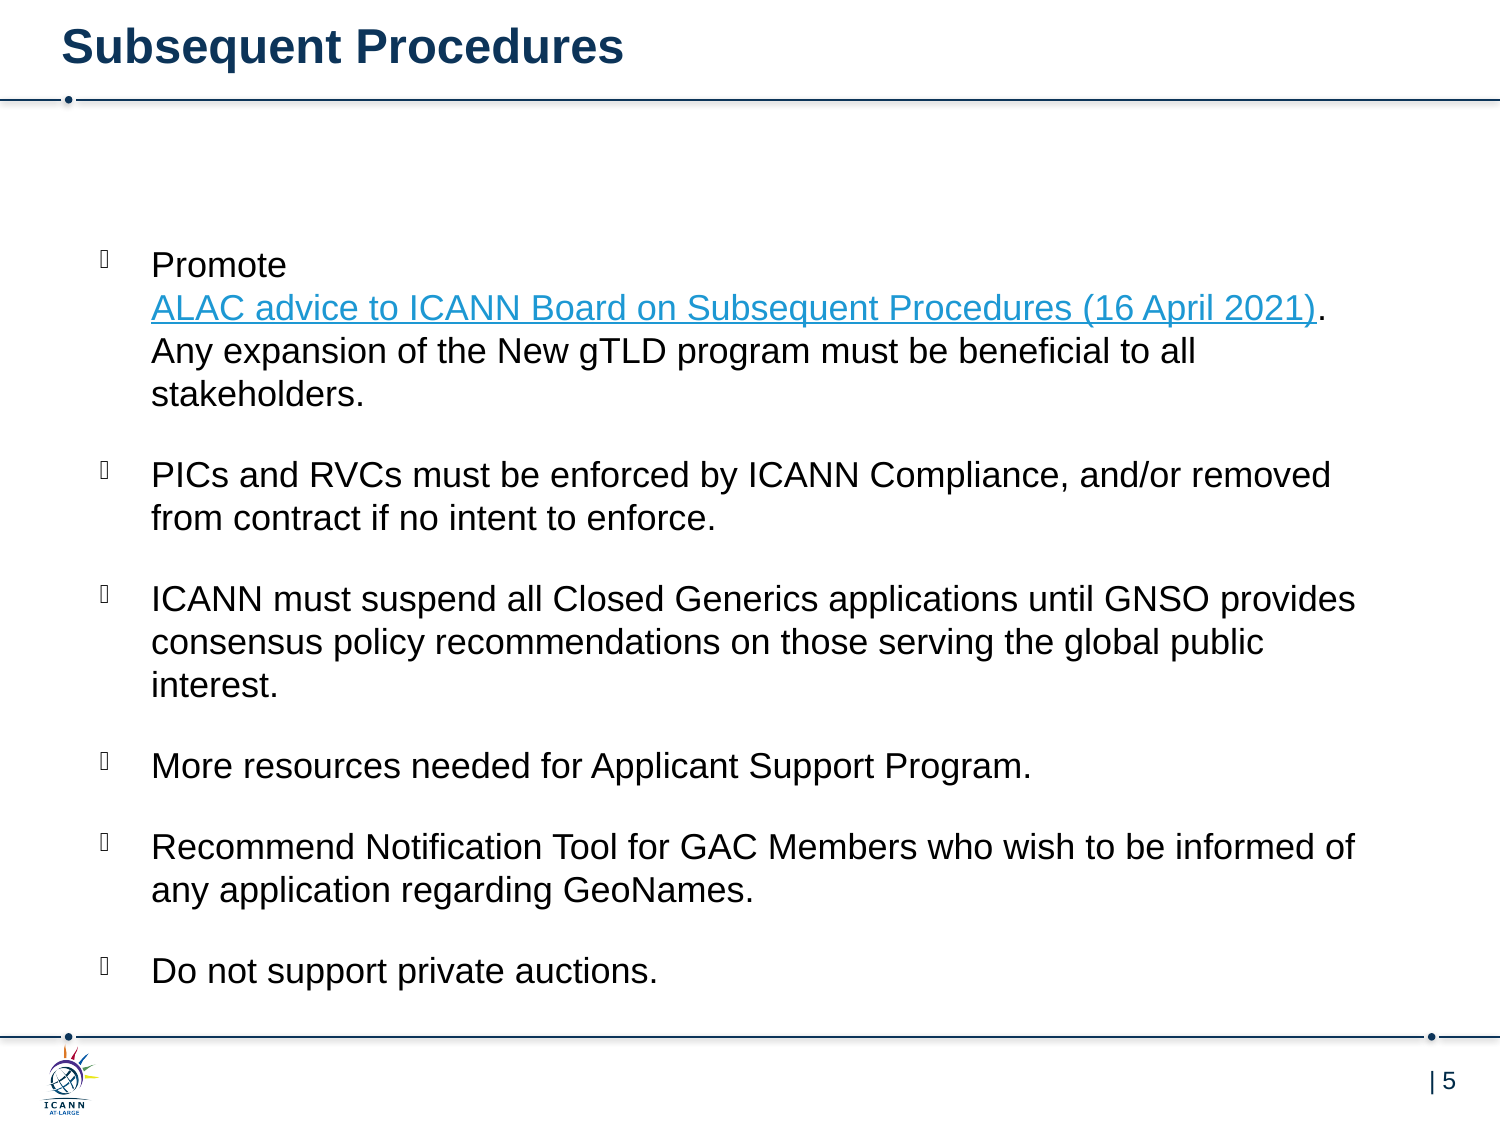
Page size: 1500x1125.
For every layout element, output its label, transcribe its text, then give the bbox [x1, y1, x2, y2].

list Promote ALAC advice to ICANN Board on Subsequent Procedures (16 April 2021). Any expansion of the New gTLD program must be beneficial to all stakeholders. PICs and RVCs must be enforced by ICANN Compliance, and/or removed from contract if no intent to enforce. ICANN must suspend all Closed Generics applications until GNSO provides consensus policy recommendations on those serving the global public interest. More resources needed for Applicant Support Program. Recommend Notification Tool for GAC Members who wish to be informed of any application regarding GeoNames. Do not support private auctions. [99, 241, 1398, 992]
title Subsequent Procedures [61, 7, 1376, 82]
picture [39, 1043, 100, 1115]
